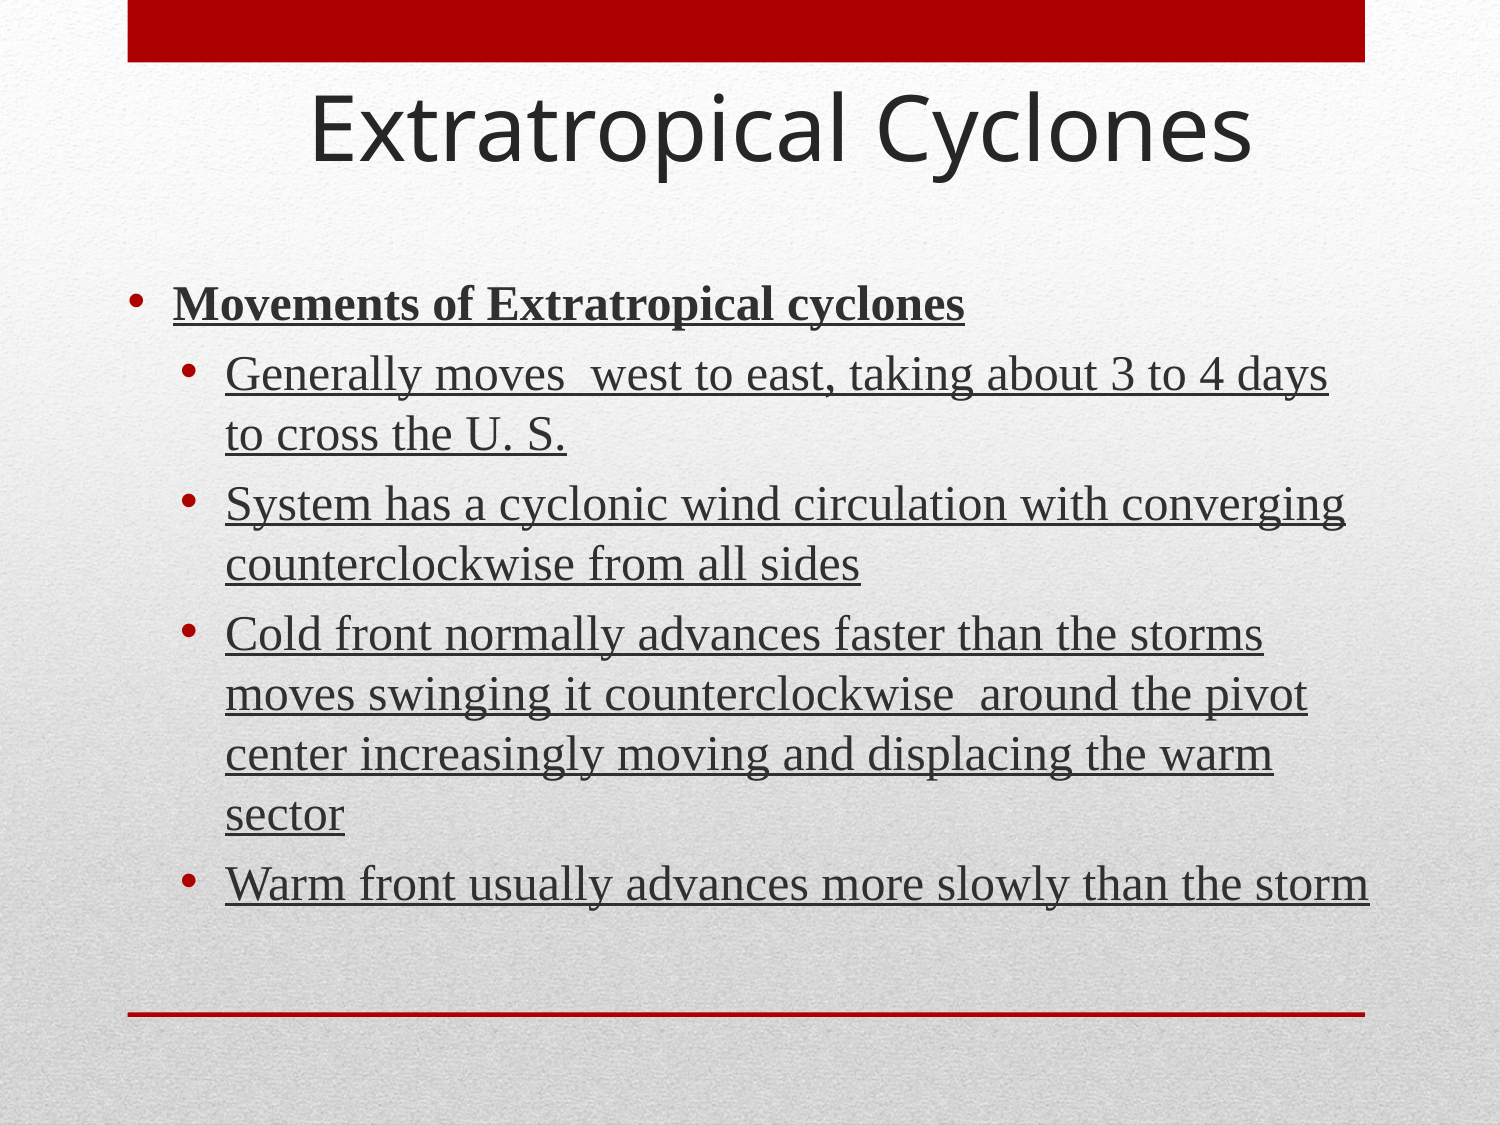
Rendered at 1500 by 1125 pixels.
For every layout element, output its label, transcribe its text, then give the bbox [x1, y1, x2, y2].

list Movements of Extratropical cyclones Generally moves west to east, taking about 3 to 4 days to cross the U. S. System has a cyclonic wind circulation with converging counterclockwise from all sides Cold front normally advances faster than the storms moves swinging it counterclockwise around the pivot center increasingly moving and displacing the warm sector Warm front usually advances more slowly than the storm [112, 162, 1388, 1019]
title Extratropical Cyclones [212, 62, 1350, 188]
